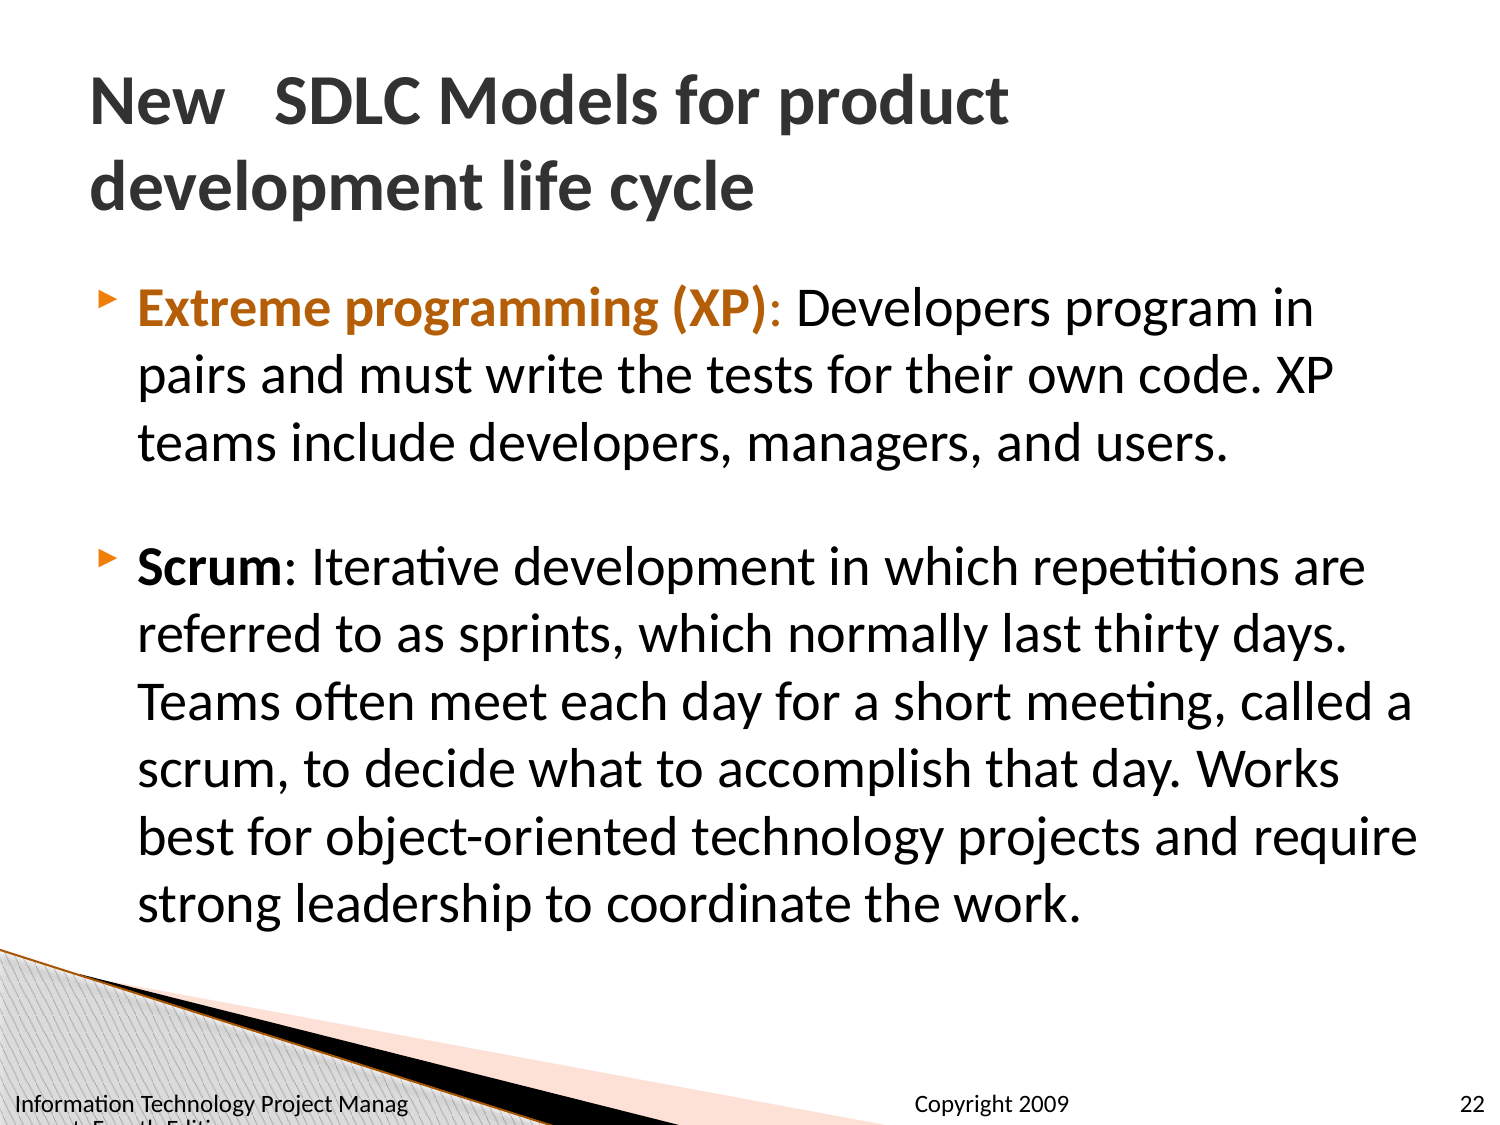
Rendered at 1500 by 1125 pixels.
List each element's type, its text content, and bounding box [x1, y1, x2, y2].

slide_number 22 [1408, 1065, 1500, 1125]
title New SDLC Models for product development life cycle [75, 45, 1425, 233]
footer Information Technology Project Management, Fourth Edition [0, 1065, 425, 1125]
list Extreme programming (XP): Developers program in pairs and must write the tests for their own code. XP teams include developers, managers, and users. Scrum: Iterative development in which repetitions are referred to as sprints, which normally last thirty days. Teams often meet each day for a short meeting, called a scrum, to decide what to accomplish that day. Works best for object-oriented technology projects and require strong leadership to coordinate the work. [62, 262, 1451, 1063]
